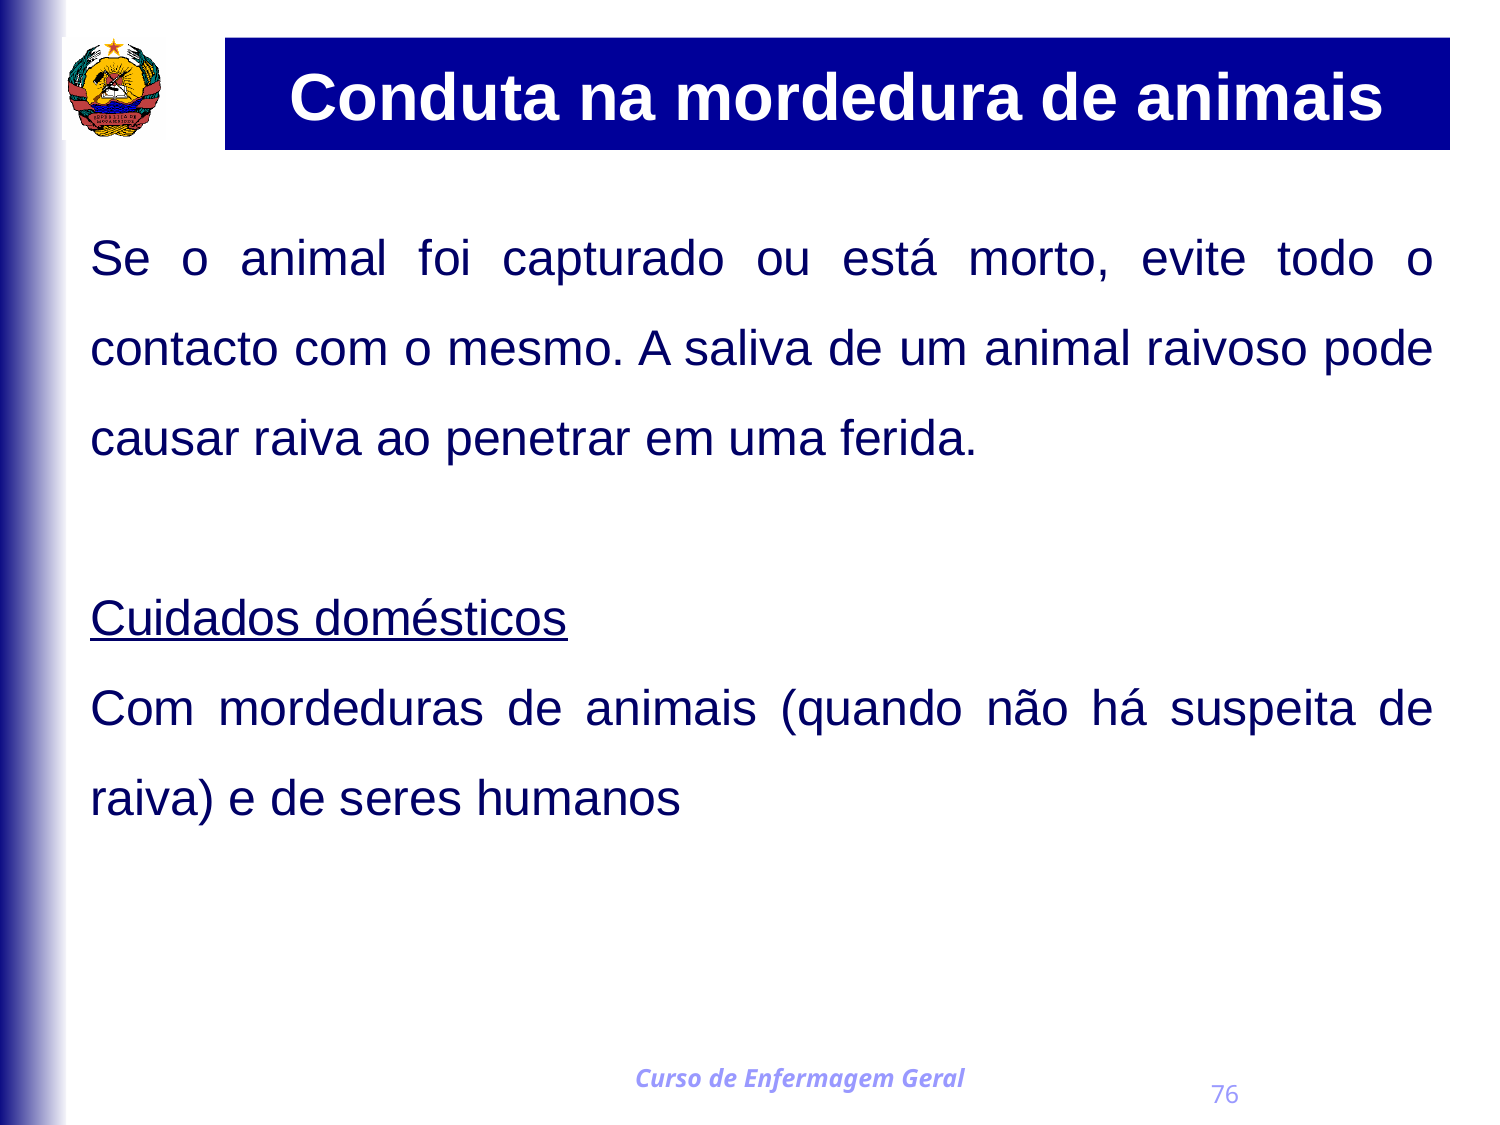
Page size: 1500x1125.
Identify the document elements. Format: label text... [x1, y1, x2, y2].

list Se o animal foi capturado ou está morto, evite todo o contacto com o mesmo. A saliva de um animal raivoso pode causar raiva ao penetrar em uma ferida. Cuidados domésticos Com mordeduras de animais (quando não há suspeita de raiva) e de seres humanos [74, 187, 1451, 1013]
slide_number 76 [1050, 1065, 1400, 1125]
title Conduta na mordedura de animais [224, 37, 1451, 151]
footer Curso de Enfermagem Geral [499, 1049, 1101, 1101]
